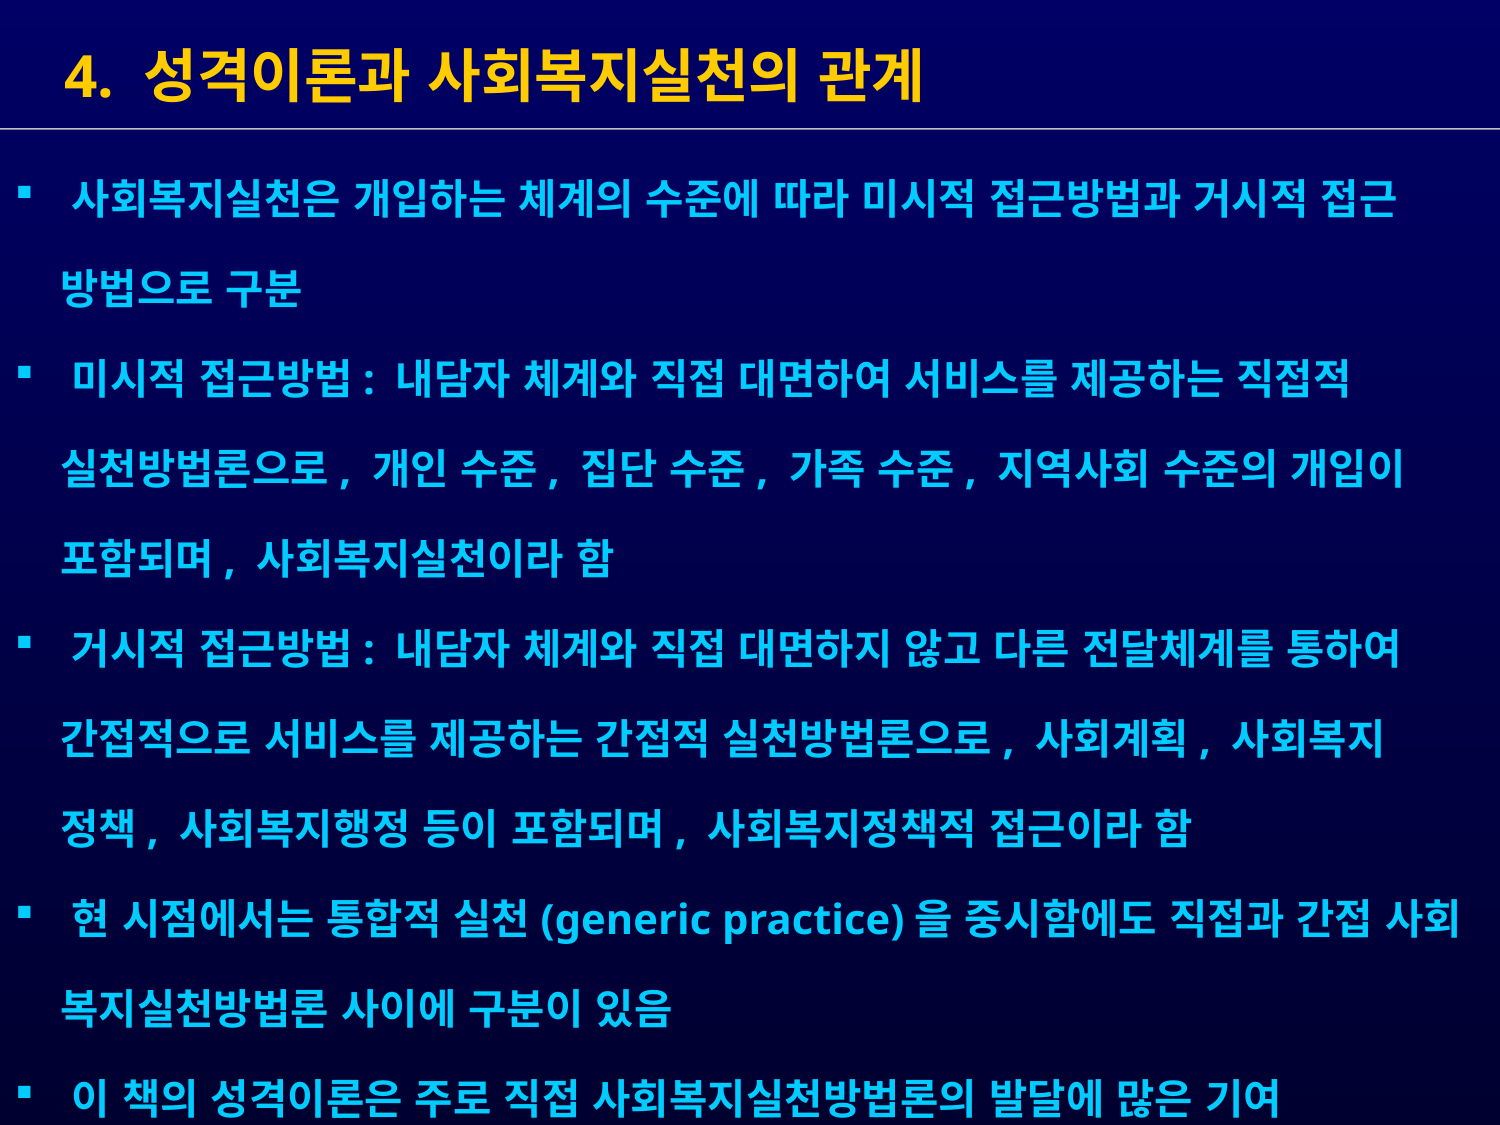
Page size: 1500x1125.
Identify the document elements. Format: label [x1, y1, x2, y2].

text_box [0, 31, 1500, 1125]
